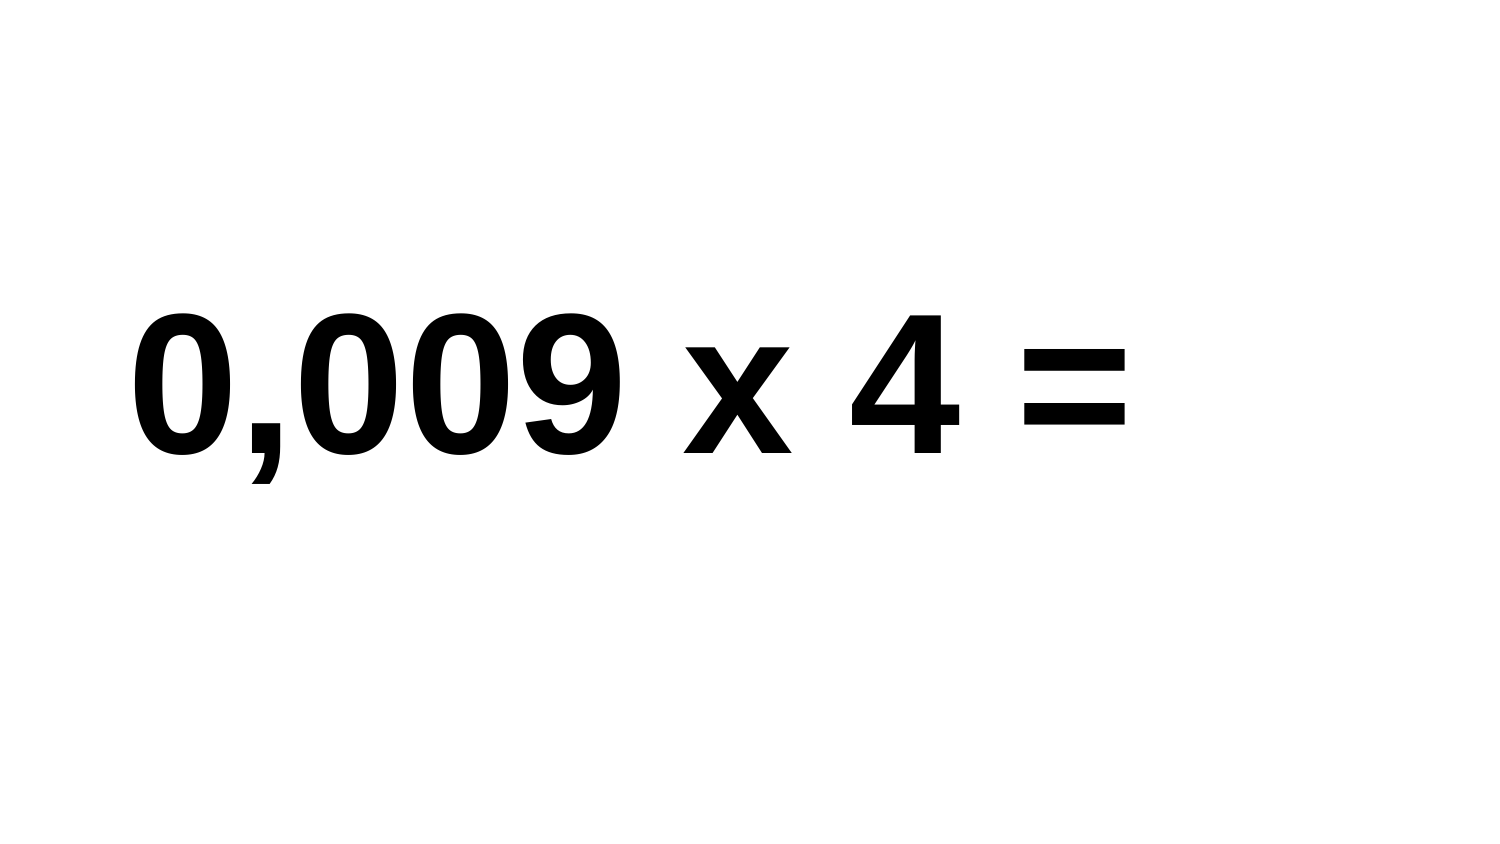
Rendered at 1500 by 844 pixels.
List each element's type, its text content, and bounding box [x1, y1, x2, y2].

text_box 0,009 x 4 = [112, 318, 1388, 509]
